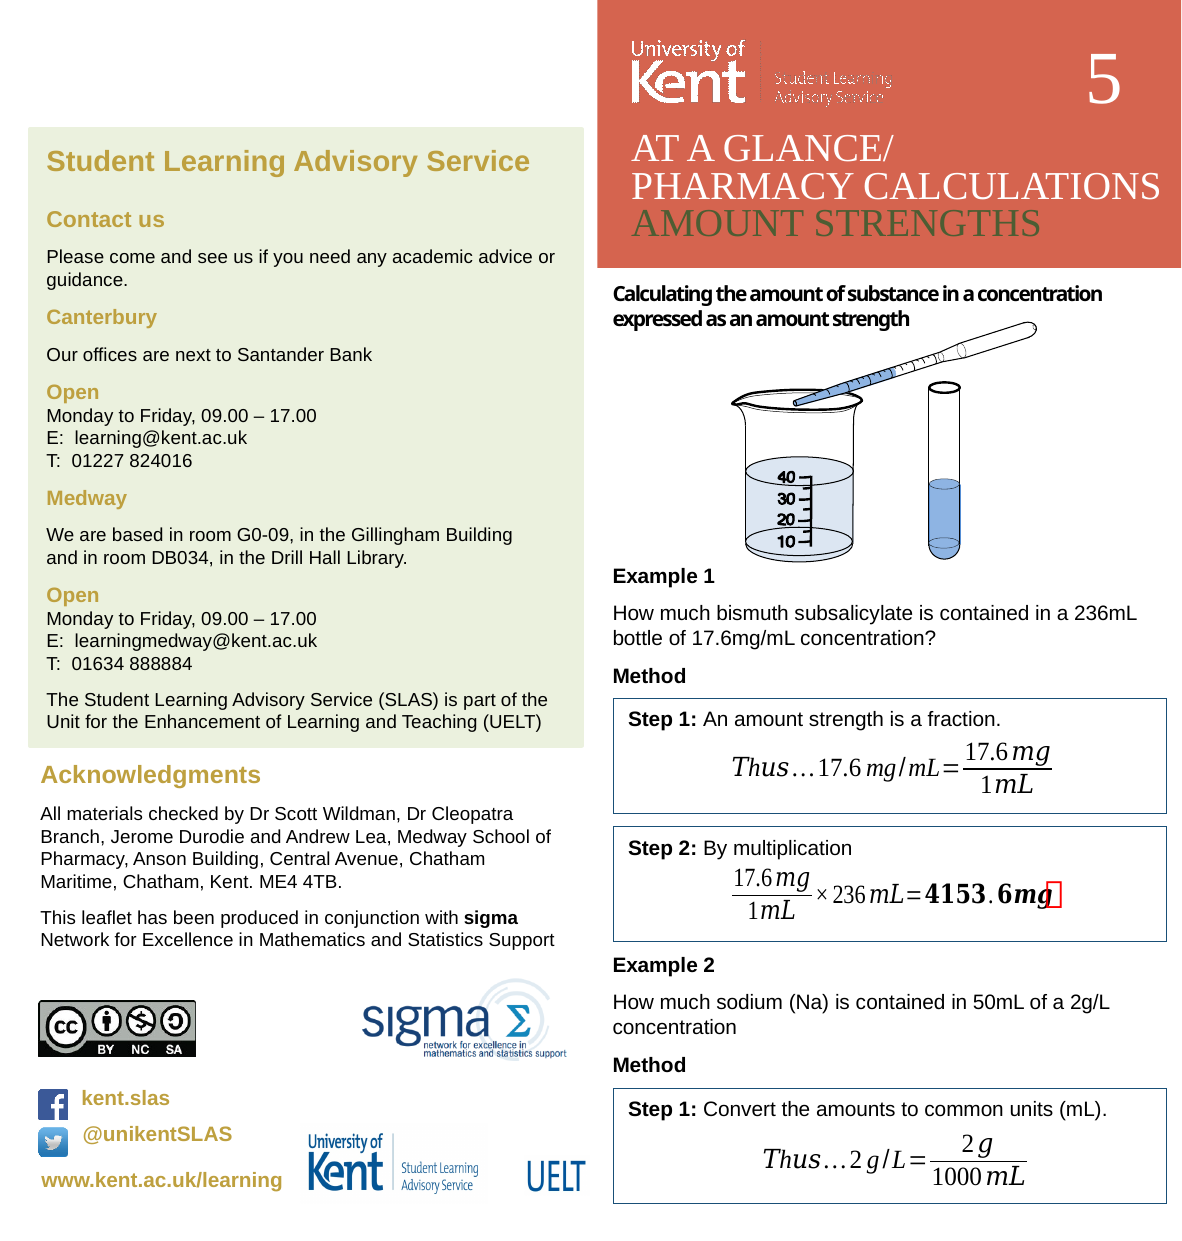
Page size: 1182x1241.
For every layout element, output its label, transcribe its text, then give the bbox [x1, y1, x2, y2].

text_box Example 2 How much sodium (Na) is contained in 50mL of a 2g/L concentration Method [597, 943, 1182, 1084]
picture [38, 1000, 196, 1057]
text_box Acknowledgments All materials checked by Dr Scott Wildman, Dr Cleopatra Branch, Jerome Durodie and Andrew Lea, Medway School of Pharmacy, Anson Building, Central Avenue, Chatham Maritime, Chatham, Kent. ME4 4TB. This leaflet has been produced in conjunction with sigma Network for Excellence in Mathematics and Statistics Support [23, 750, 582, 959]
text_box @unikentSLAS [69, 1112, 249, 1154]
text_box [595, 0, 1182, 268]
text_box  [1027, 863, 1081, 923]
picture [730, 321, 1038, 563]
picture [38, 1126, 68, 1158]
text_box Student Learning Advisory Service Contact us Please come and see us if you need any academic advice or guidance. Canterbury Our offices are next to Santander Bank Open Monday to Friday, 09.00 – 17.00 E: learning@kent.ac.uk T: 01227 824016 Medway We are based in room G0-09, in the Gillingham Building and in room DB034, in the Drill Hall Library. Open Monday to Friday, 09.00 – 17.00 E: learningmedway@kent.ac.uk T: 01634 888884 The Student Learning Advisory Service (SLAS) is part of the Unit for the Enhancement of Learning and Teaching (UELT) [28, 127, 584, 748]
text_box Example 1 How much bismuth subsalicylate is contained in a 236mL bottle of 17.6mg/mL concentration? Method [597, 555, 1182, 695]
text_box Step 1: An amount strength is a fraction. [613, 698, 1167, 814]
text_box www.kent.ac.uk/learning [25, 1158, 294, 1200]
picture [38, 1089, 68, 1121]
text_box 5 [1070, 21, 1182, 126]
text_box kent.slas [65, 1076, 187, 1112]
picture [618, 28, 908, 118]
picture [361, 978, 569, 1061]
picture [299, 1122, 590, 1204]
text_box Step 1: Convert the amounts to common units (mL). [613, 1088, 1167, 1204]
text_box Step 2: By multiplication [613, 826, 1167, 942]
text_box Calculating the amount of substance in a concentration expressed as an amount strength [597, 272, 1182, 338]
